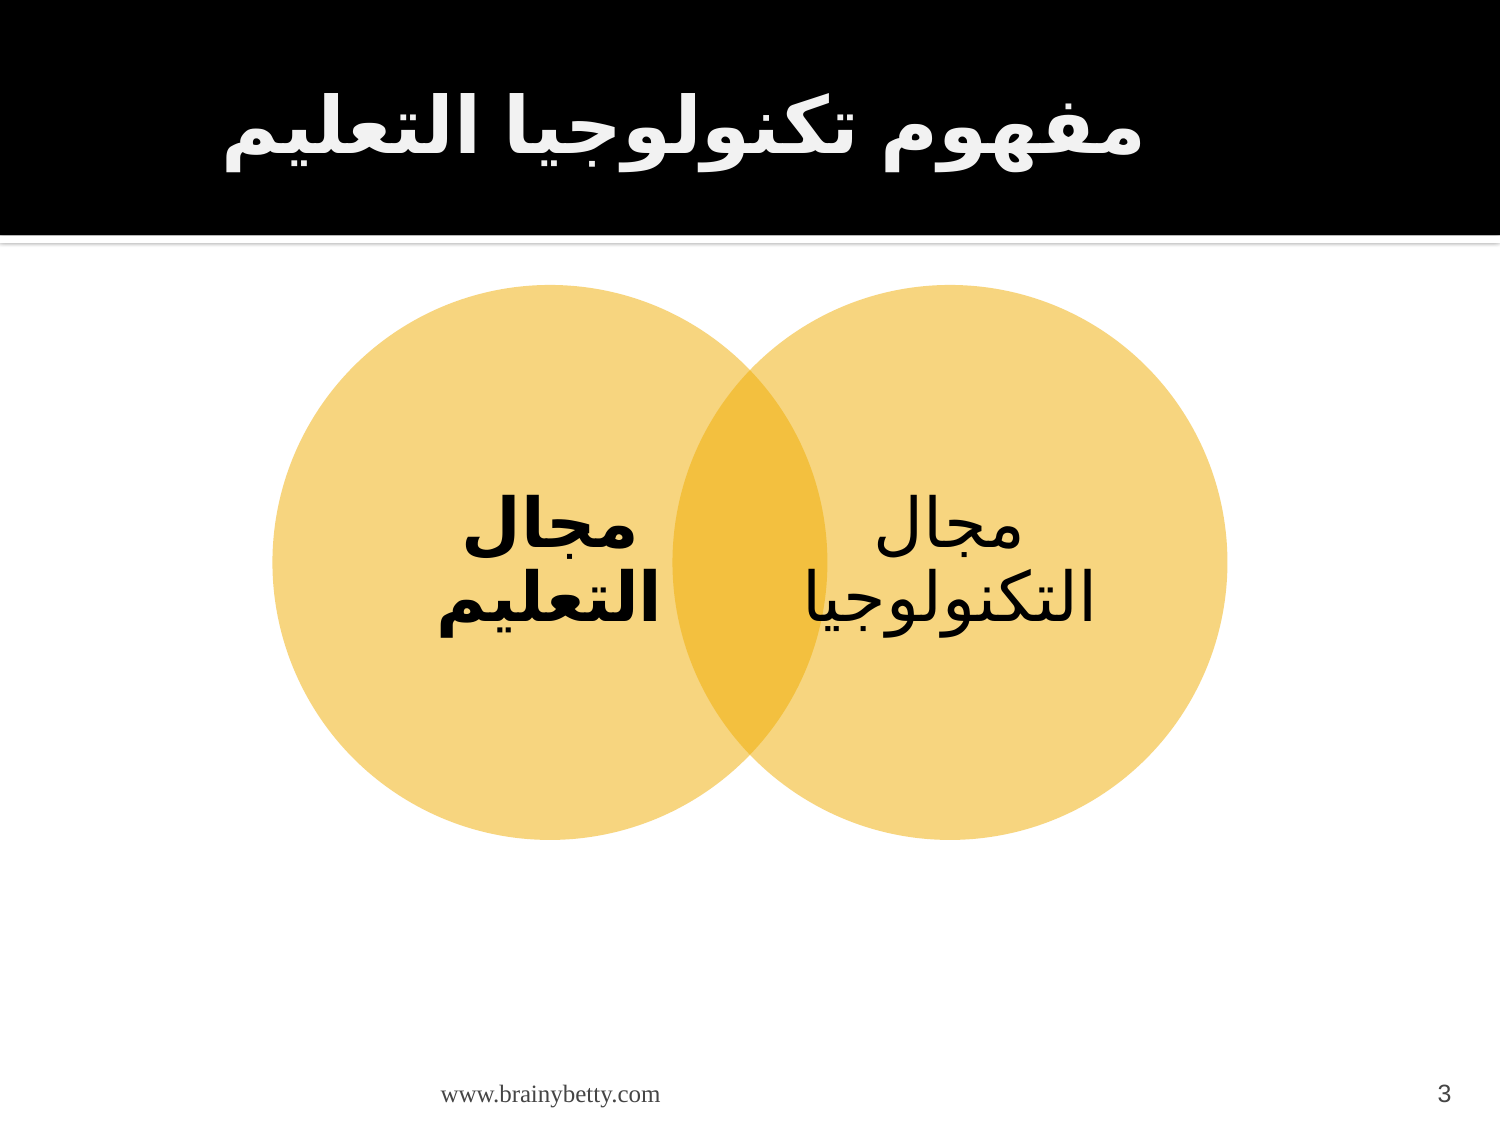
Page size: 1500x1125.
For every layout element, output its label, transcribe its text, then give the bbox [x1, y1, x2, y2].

slide_number 3 [1345, 1062, 1467, 1108]
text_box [249, 229, 1250, 896]
footer www.brainybetty.com [433, 1062, 1337, 1108]
title مفهوم تكنولوجيا التعليم [206, 66, 1500, 272]
